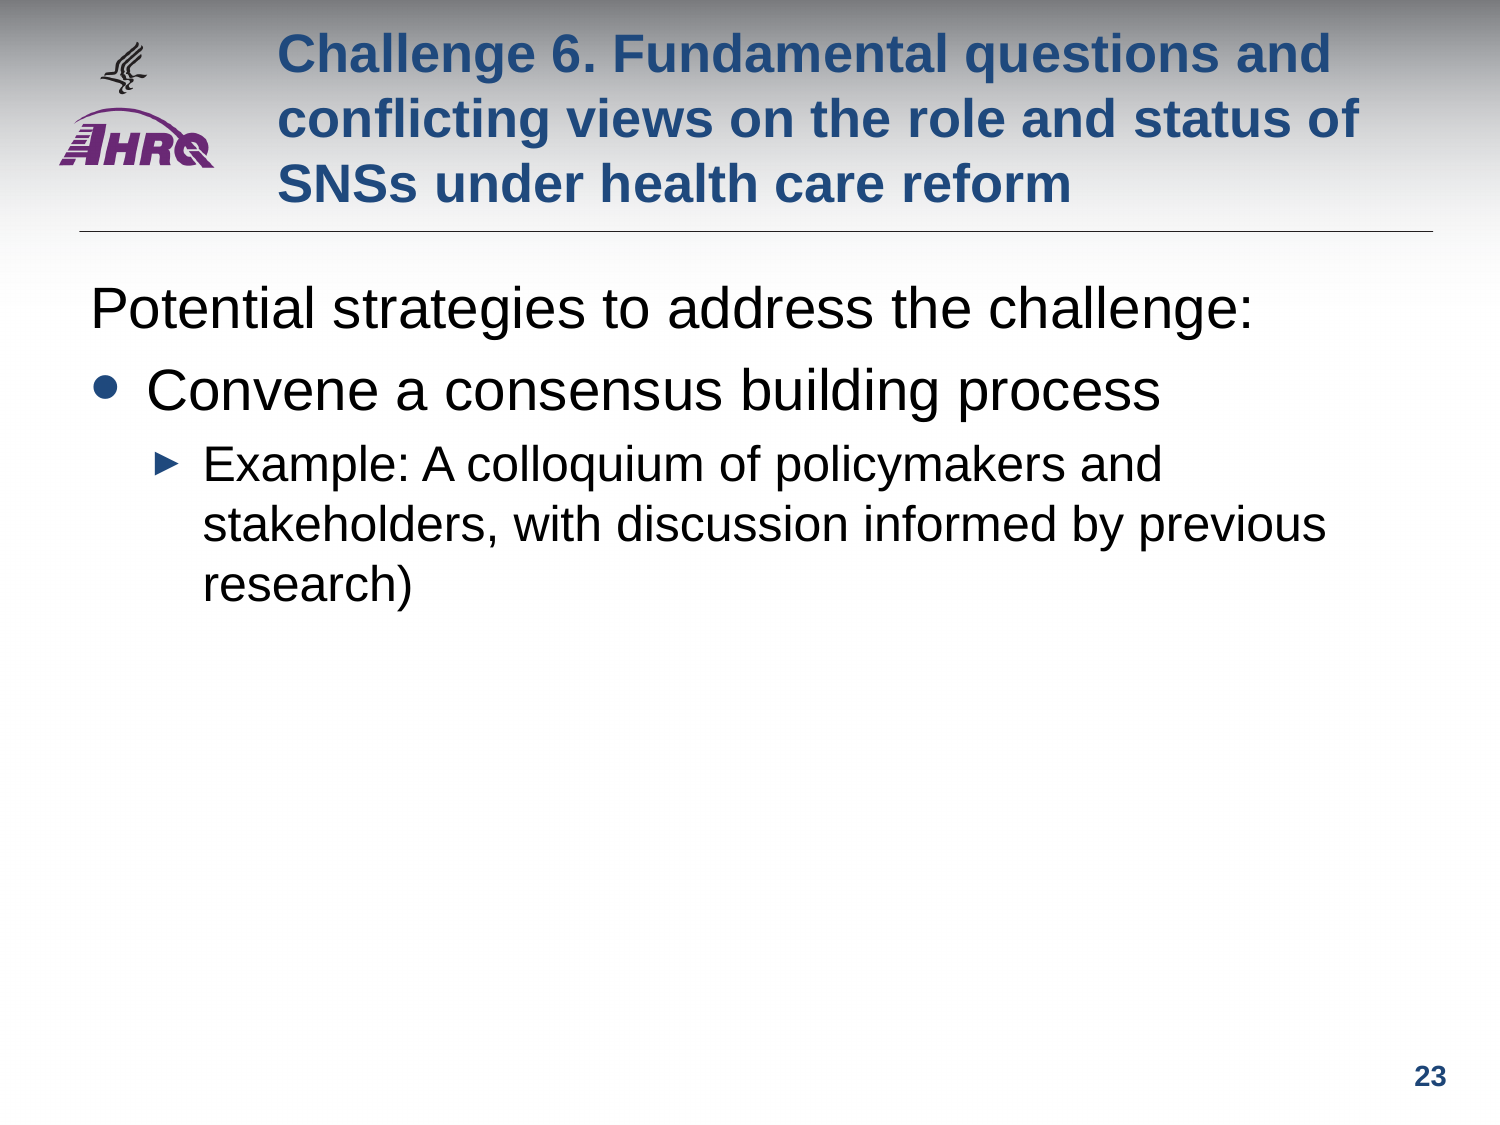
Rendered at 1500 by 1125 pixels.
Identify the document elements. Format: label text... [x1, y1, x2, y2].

text_box 23 [1321, 1032, 1447, 1093]
picture [0, 0, 1500, 1125]
title Challenge 6. Fundamental questions and conflicting views on the role and status of SNSs under health care reform [262, 45, 1425, 188]
list Potential strategies to address the challenge: Convene a consensus building process Example: A colloquium of policymakers and stakeholders, with discussion informed by previous research) [75, 262, 1425, 1005]
